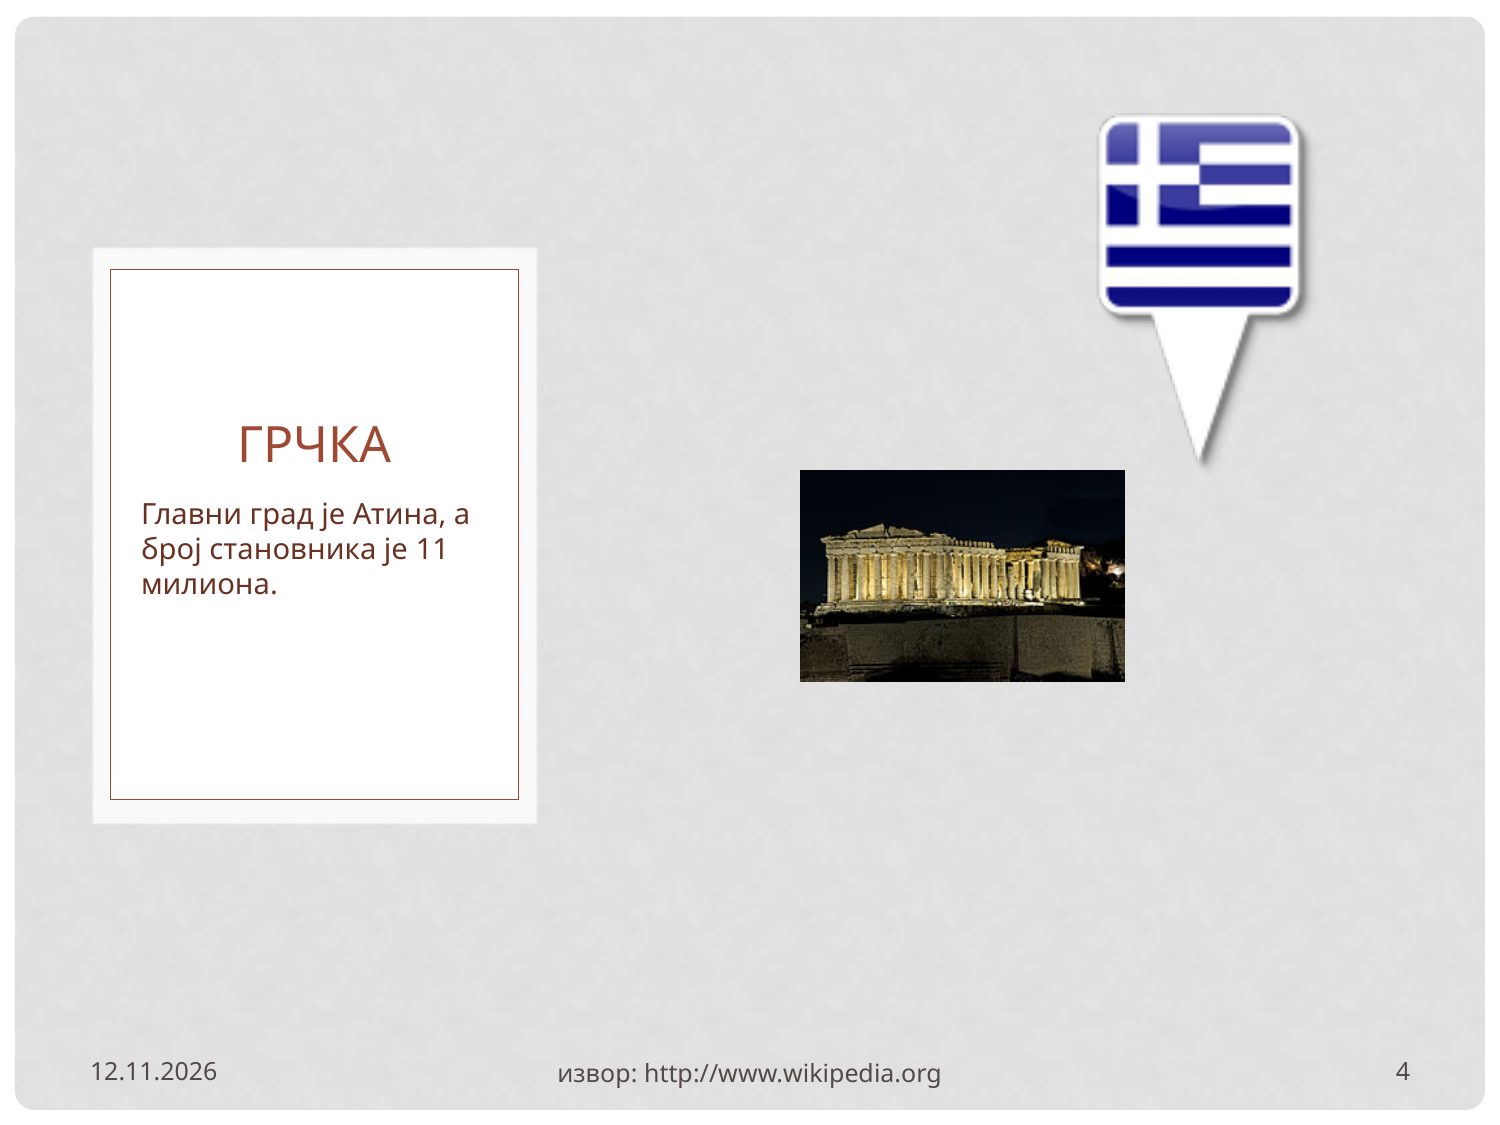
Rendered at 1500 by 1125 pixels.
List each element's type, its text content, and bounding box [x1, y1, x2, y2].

title Грчка [126, 284, 504, 480]
list Главни град је Атина, а број становника је 11 милиона. [126, 487, 504, 775]
footer извор: http://www.wikipedia.org [512, 1042, 988, 1103]
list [799, 470, 1126, 682]
slide_number 4 [1074, 1042, 1425, 1103]
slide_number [75, 1042, 425, 1103]
picture [1024, 112, 1387, 475]
